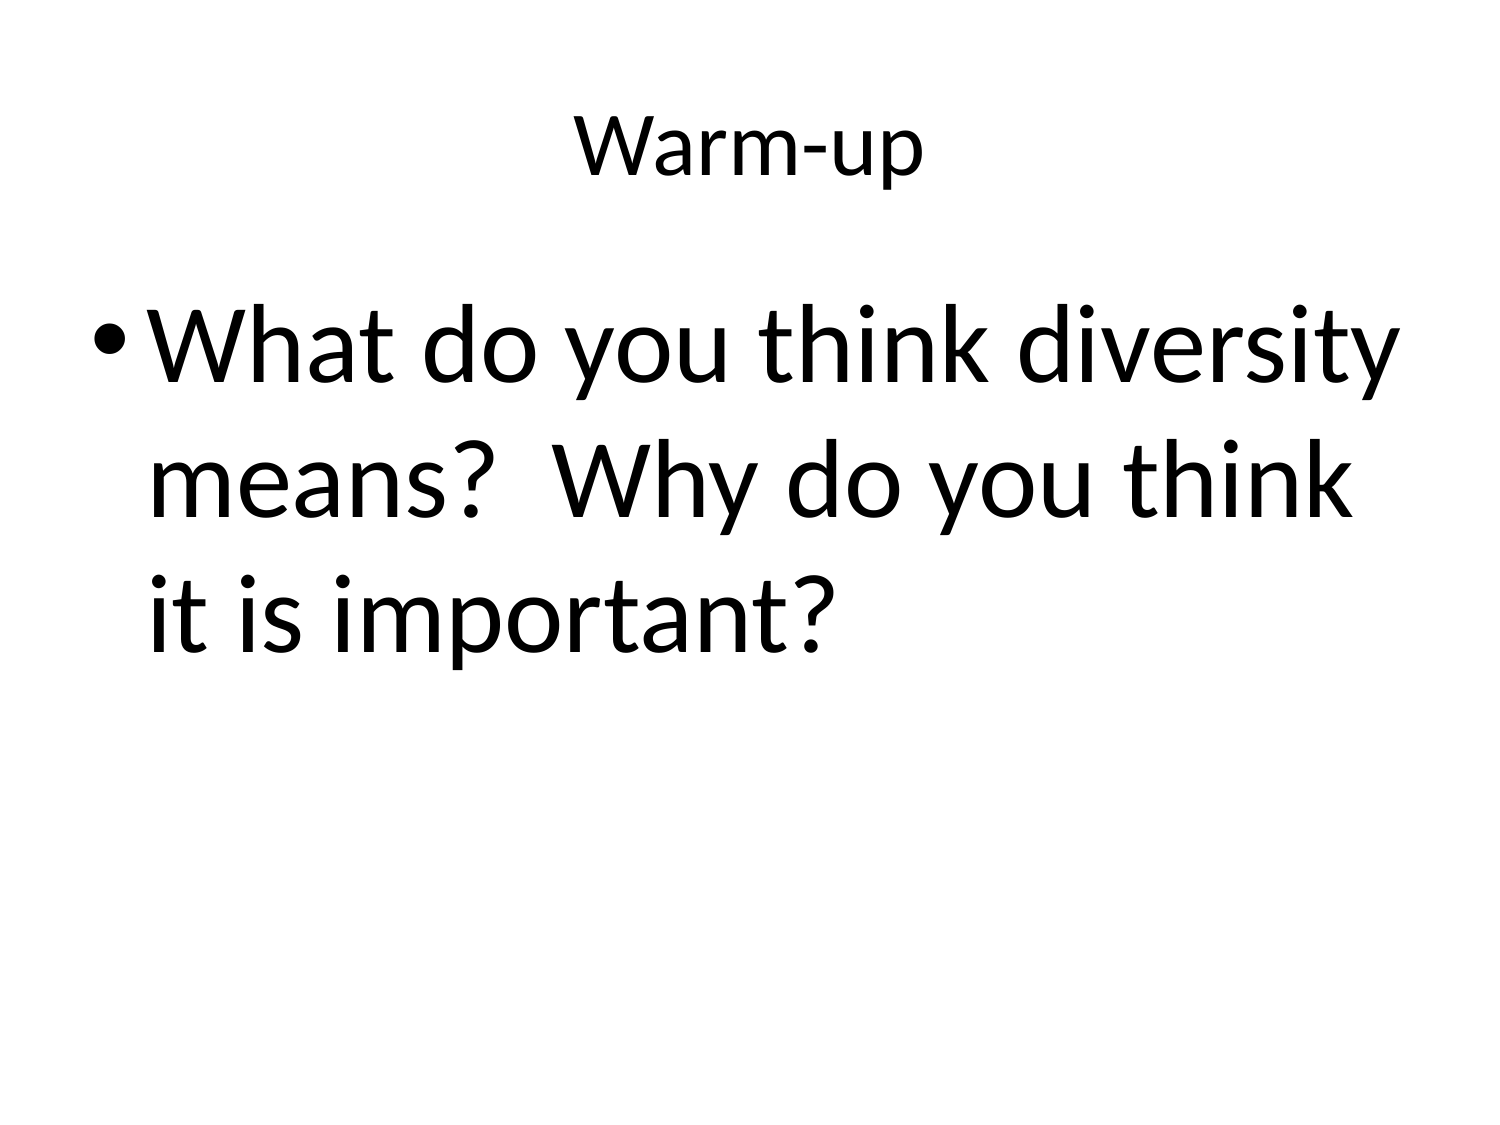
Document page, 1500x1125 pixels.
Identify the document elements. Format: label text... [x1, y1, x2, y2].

list What do you think diversity means? Why do you think it is important? [75, 262, 1425, 1005]
title Warm-up [75, 45, 1425, 233]
